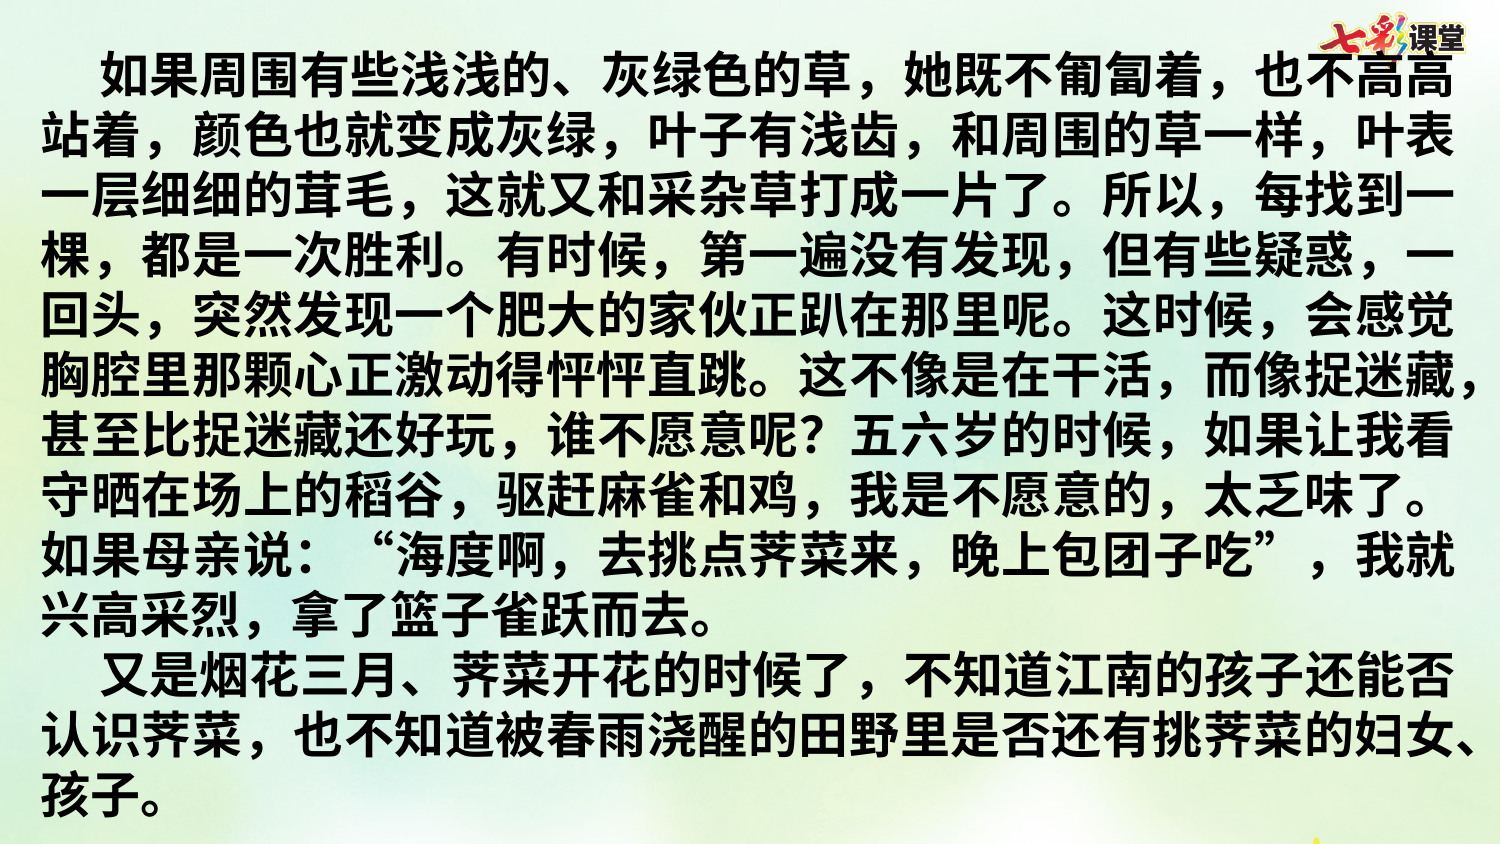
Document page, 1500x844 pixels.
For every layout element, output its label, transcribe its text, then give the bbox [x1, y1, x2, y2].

picture [0, 0, 1500, 844]
text_box 如果周围有些浅浅的、灰绿色的草，她既不匍匐着，也不高高站着，颜色也就变成灰绿，叶子有浅齿，和周围的草一样，叶表一层细细的茸毛，这就又和采杂草打成一片了。所以，每找到一棵，都是一次胜利。有时候，第一遍没有发现，但有些疑惑，一回头，突然发现一个肥大的家伙正趴在那里呢。这时候，会感觉胸腔里那颗心正激动得怦怦直跳。这不像是在干活，而像捉迷藏，甚至比捉迷藏还好玩，谁不愿意呢？五六岁的时候，如果让我看守晒在场上的稻谷，驱赶麻雀和鸡，我是不愿意的，太乏味了。如果母亲说：“海度啊，去挑点荠菜来，晚上包团子吃”，我就兴高采烈，拿了篮子雀跃而去。 又是烟花三月、荠菜开花的时候了，不知道江南的孩子还能否认识荠菜，也不知道被春雨浇醒的田野里是否还有挑荠菜的妇女、孩子。 [25, 36, 1471, 832]
